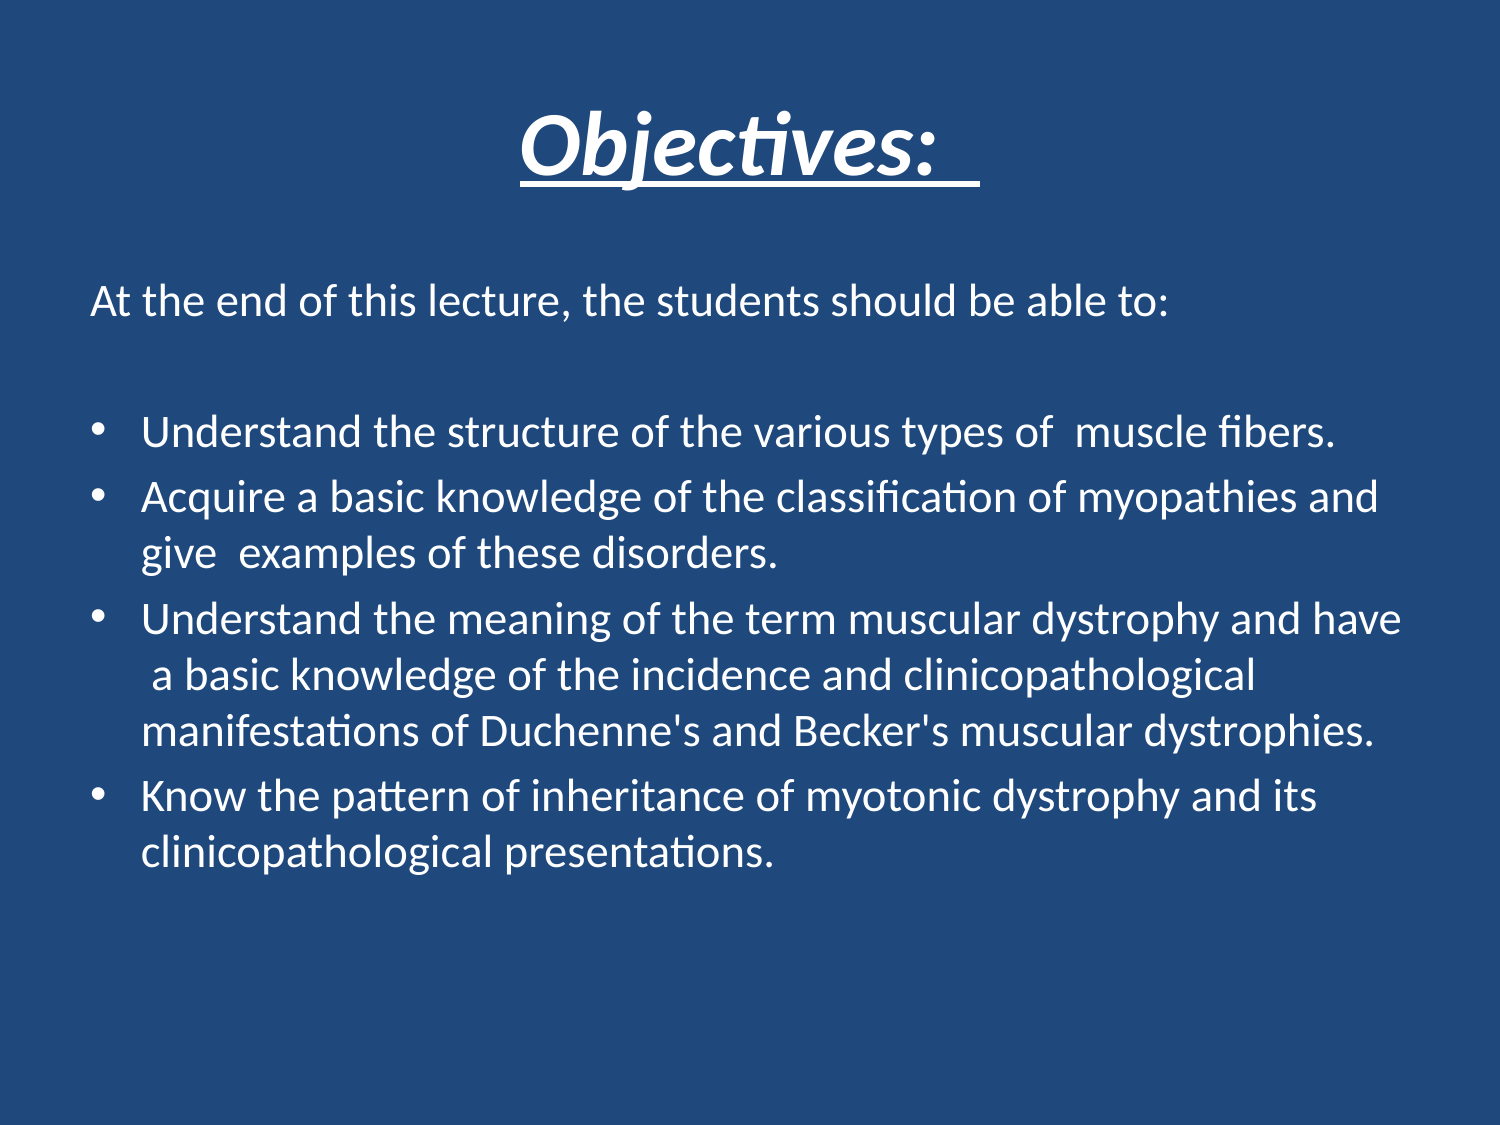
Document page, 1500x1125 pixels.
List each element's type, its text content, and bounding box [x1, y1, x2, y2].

list At the end of this lecture, the students should be able to: Understand the structure of the various types of muscle fibers. Acquire a basic knowledge of the classification of myopathies and give examples of these disorders. Understand the meaning of the term muscular dystrophy and have a basic knowledge of the incidence and clinicopathological manifestations of Duchenne's and Becker's muscular dystrophies. Know the pattern of inheritance of myotonic dystrophy and its clinicopathological presentations. [75, 262, 1425, 1005]
title Objectives: [75, 45, 1425, 233]
